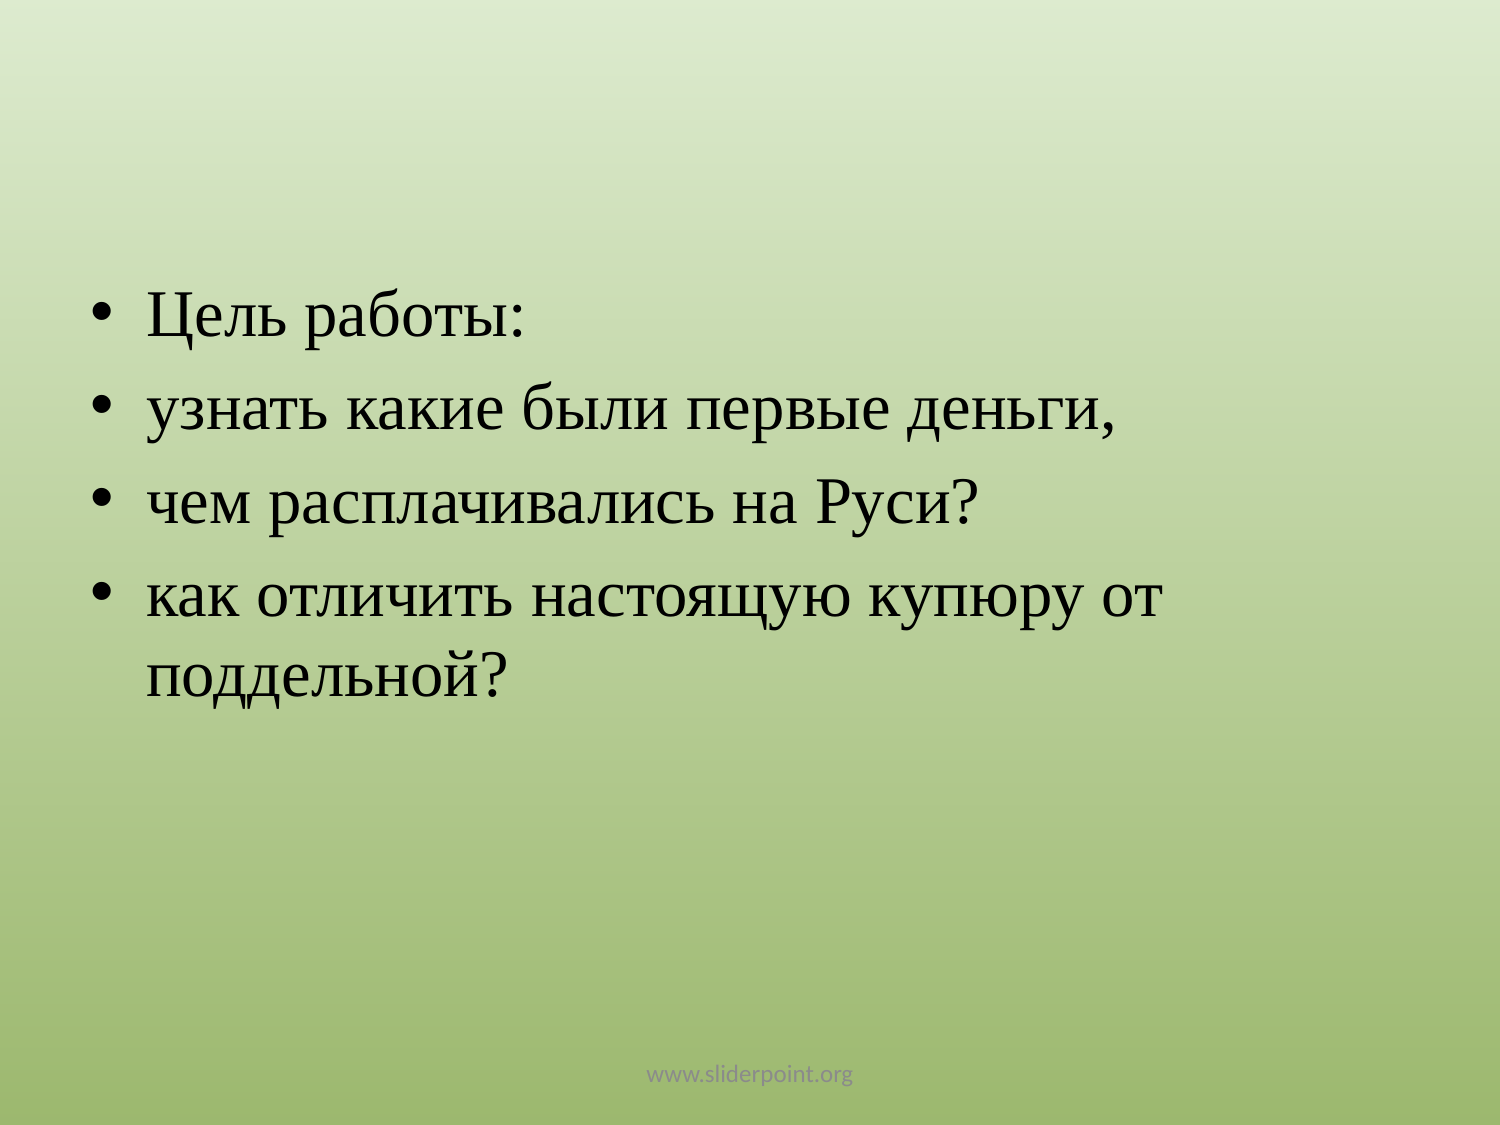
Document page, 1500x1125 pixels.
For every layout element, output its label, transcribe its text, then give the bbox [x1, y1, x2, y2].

footer www.sliderpoint.org [512, 1042, 988, 1103]
list Цель работы: узнать какие были первые деньги, чем расплачивались на Руси? как отличить настоящую купюру от поддельной? [75, 262, 1425, 1005]
